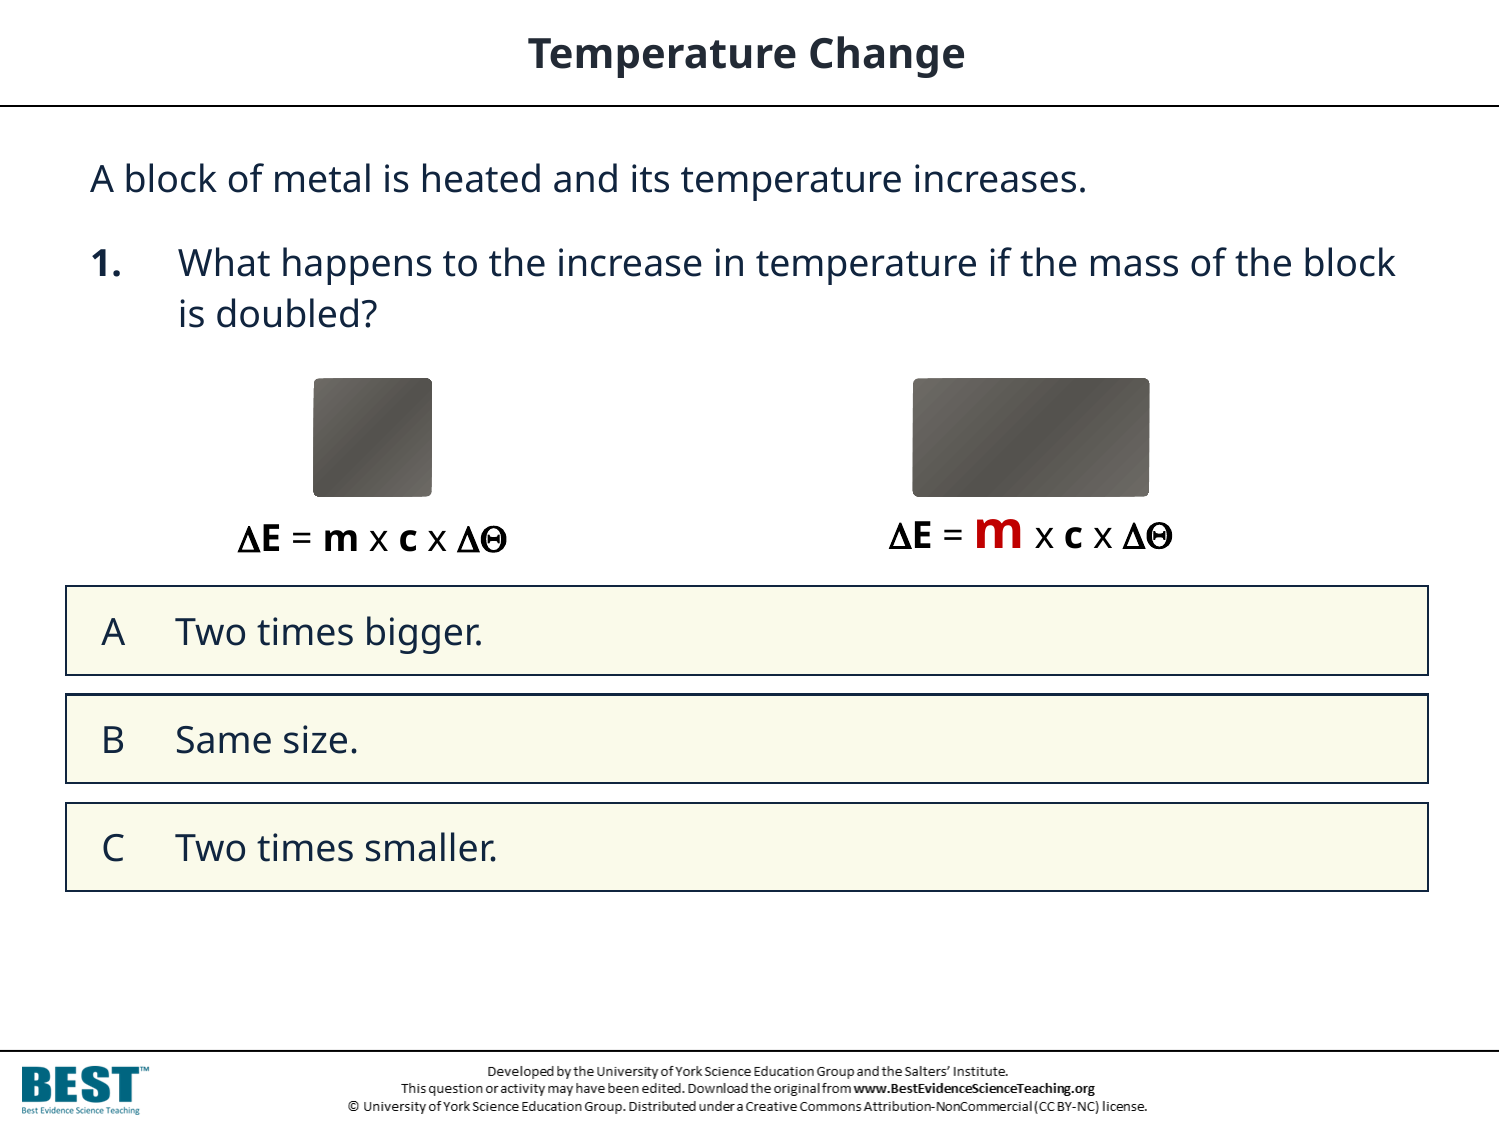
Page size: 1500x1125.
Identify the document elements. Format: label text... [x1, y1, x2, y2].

text_box Temperature Change [23, 4, 1471, 99]
picture [0, 105, 1500, 1125]
